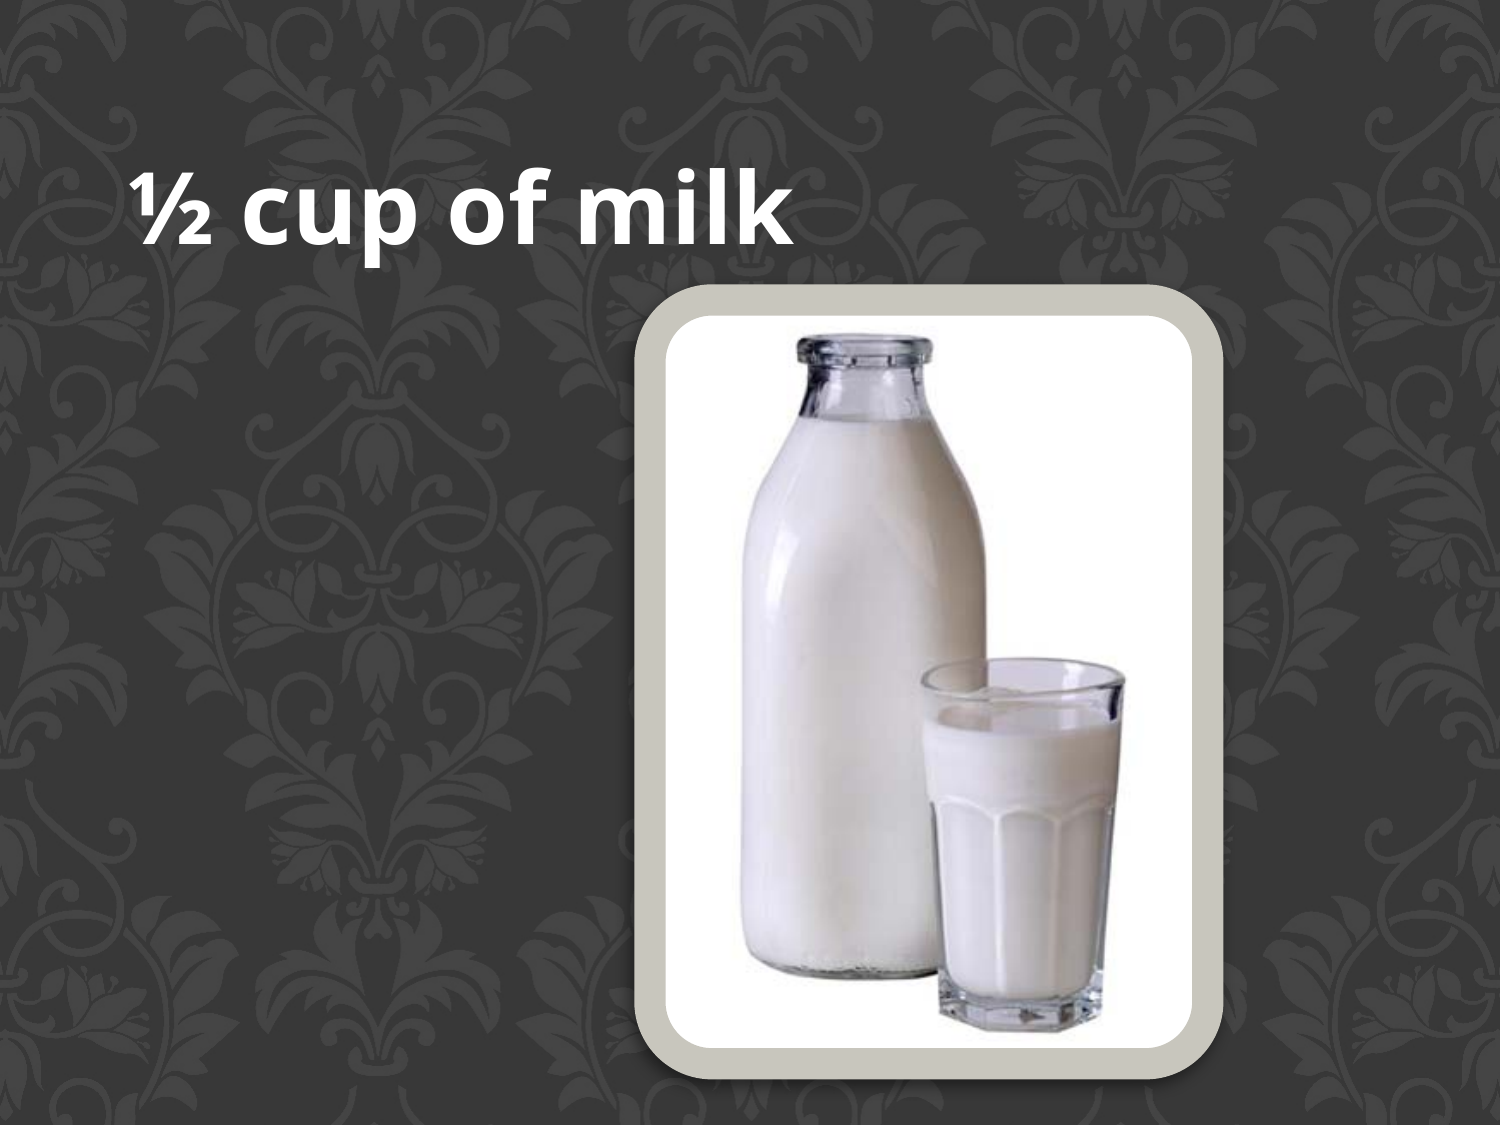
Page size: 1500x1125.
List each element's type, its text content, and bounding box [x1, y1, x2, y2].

picture [649, 299, 1209, 1064]
text_box ½ cup of milk [112, 137, 1350, 273]
